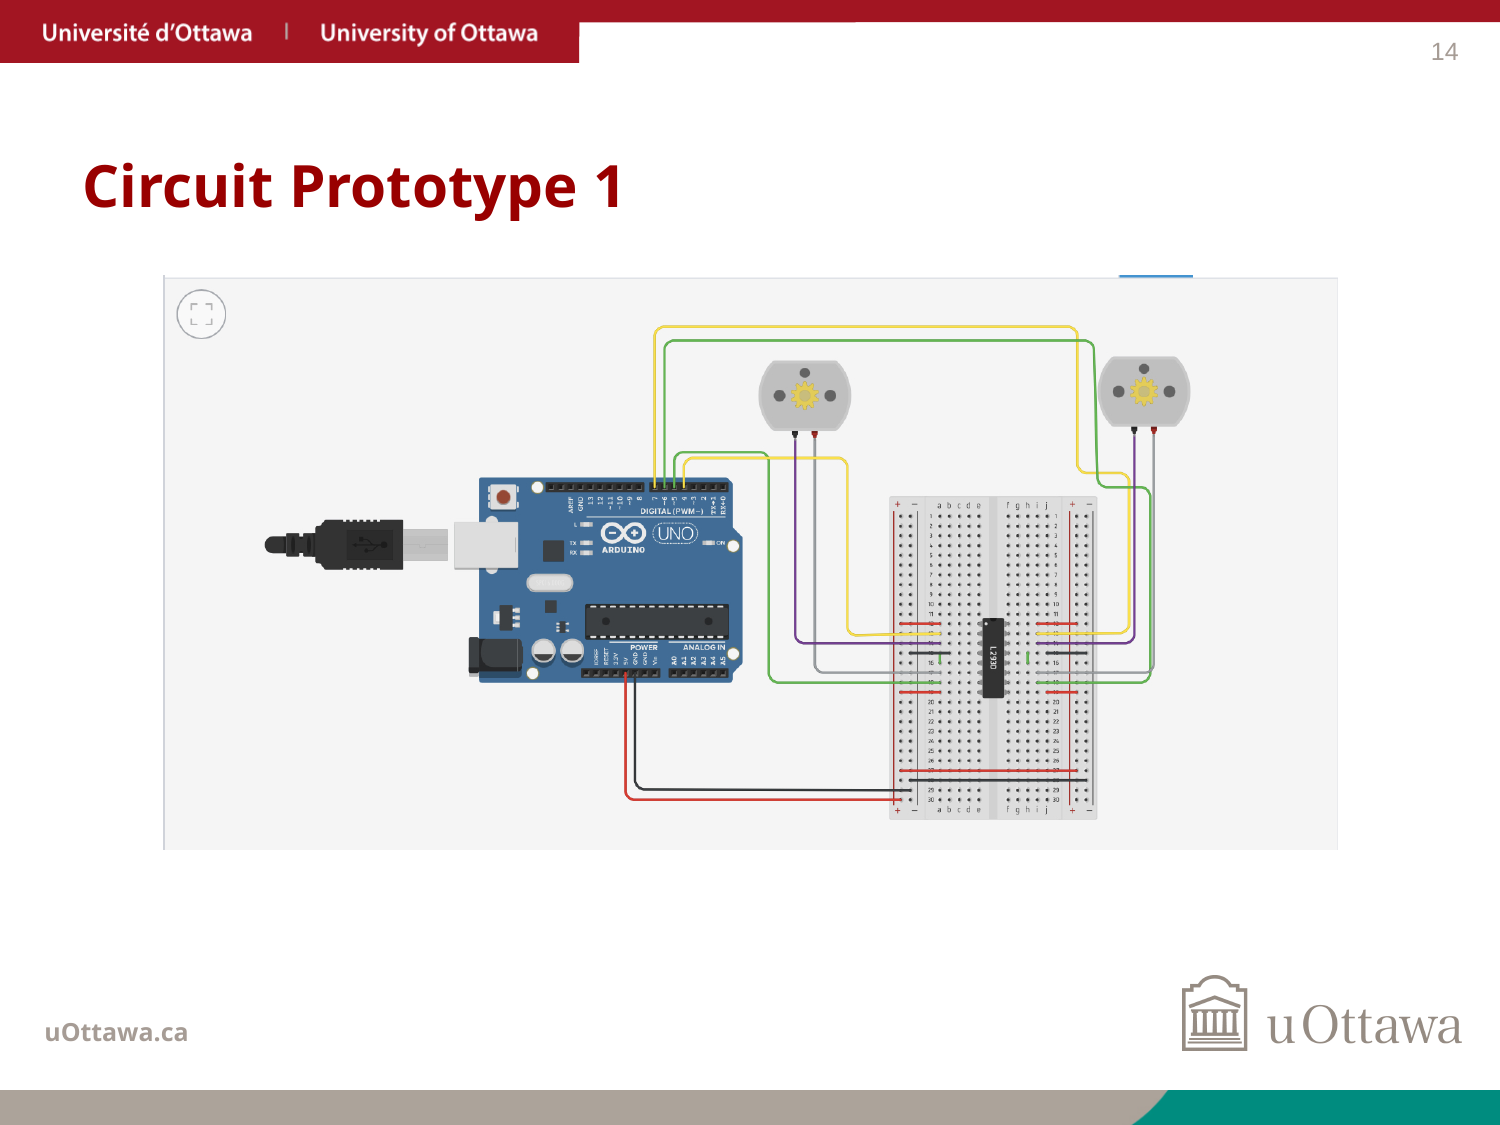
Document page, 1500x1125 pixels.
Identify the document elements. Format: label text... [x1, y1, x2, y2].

picture [1182, 975, 1462, 1051]
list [162, 275, 1338, 850]
picture [0, 0, 1500, 63]
text_box 14 [1123, 27, 1474, 88]
title Circuit Prototype 1 [67, 113, 1344, 256]
picture [0, 1090, 1500, 1125]
